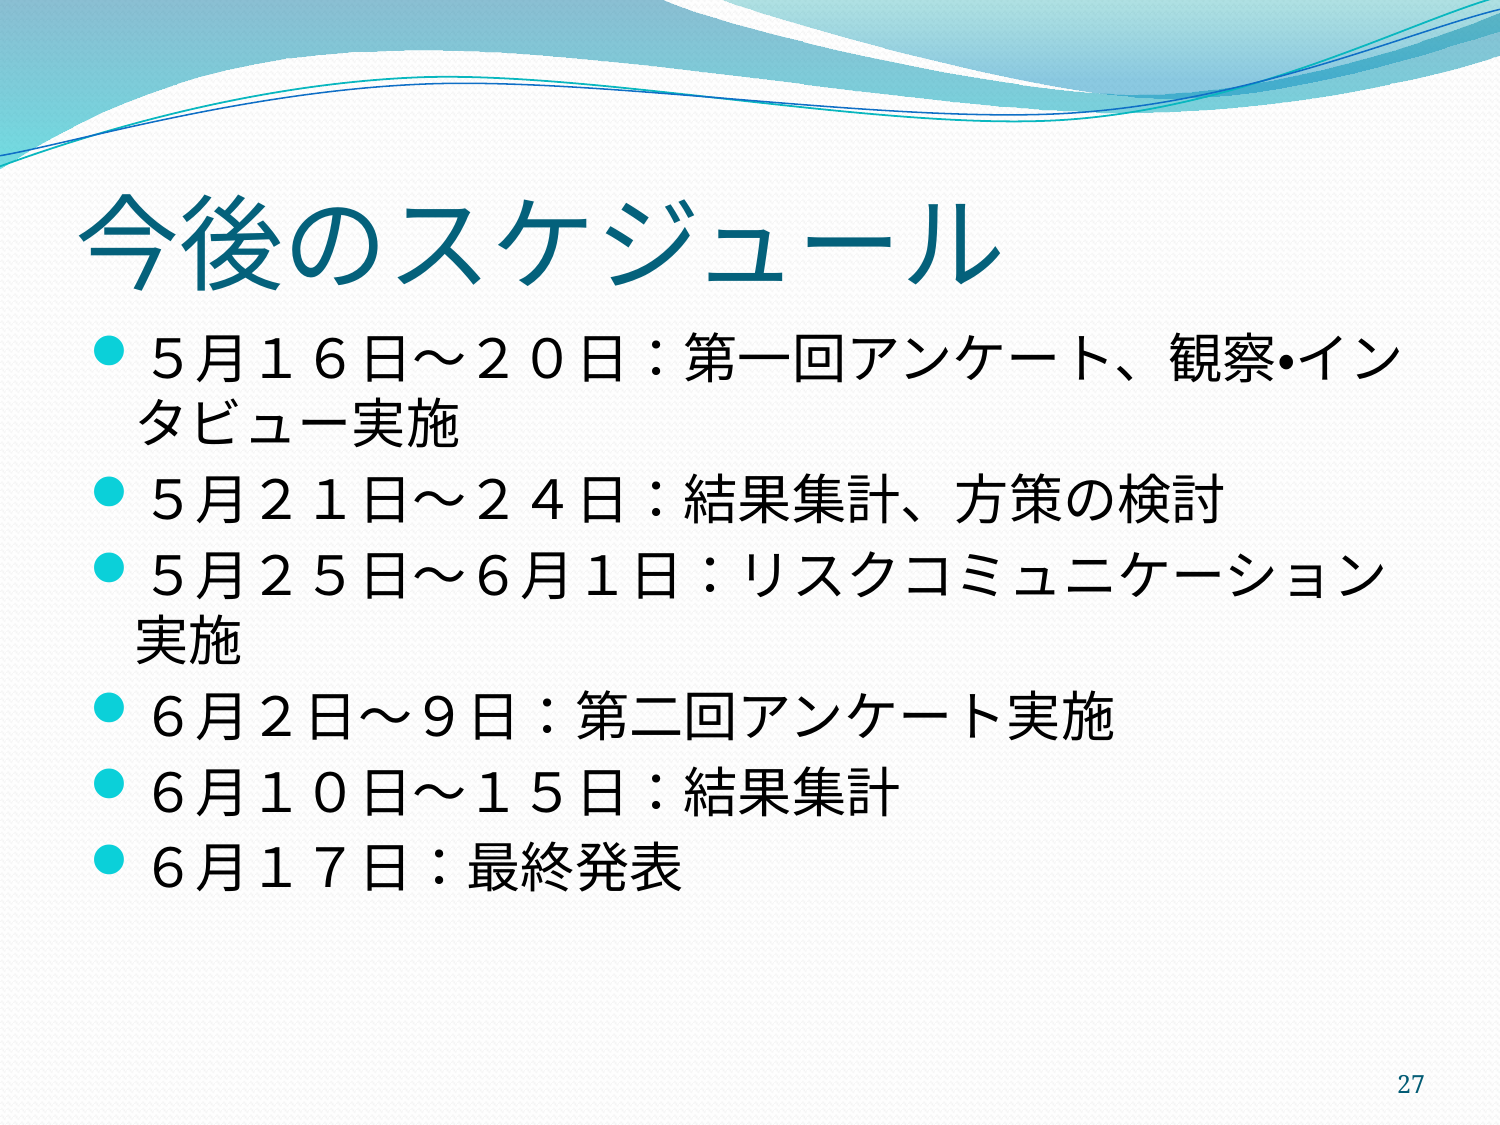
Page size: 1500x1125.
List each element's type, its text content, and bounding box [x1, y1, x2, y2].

title 今後のスケジュール [75, 115, 1425, 303]
list ５月１６日～２０日：第一回アンケート、観察・インタビュー実施 ５月２１日～２４日：結果集計、方策の検討 ５月２５日～６月１日：リスクコミュニケーション実施 ６月２日～９日：第二回アンケート実施 ６月１０日～１５日：結果集計 ６月１７日：最終発表 [75, 317, 1425, 1038]
slide_number 27 [1299, 1042, 1425, 1103]
